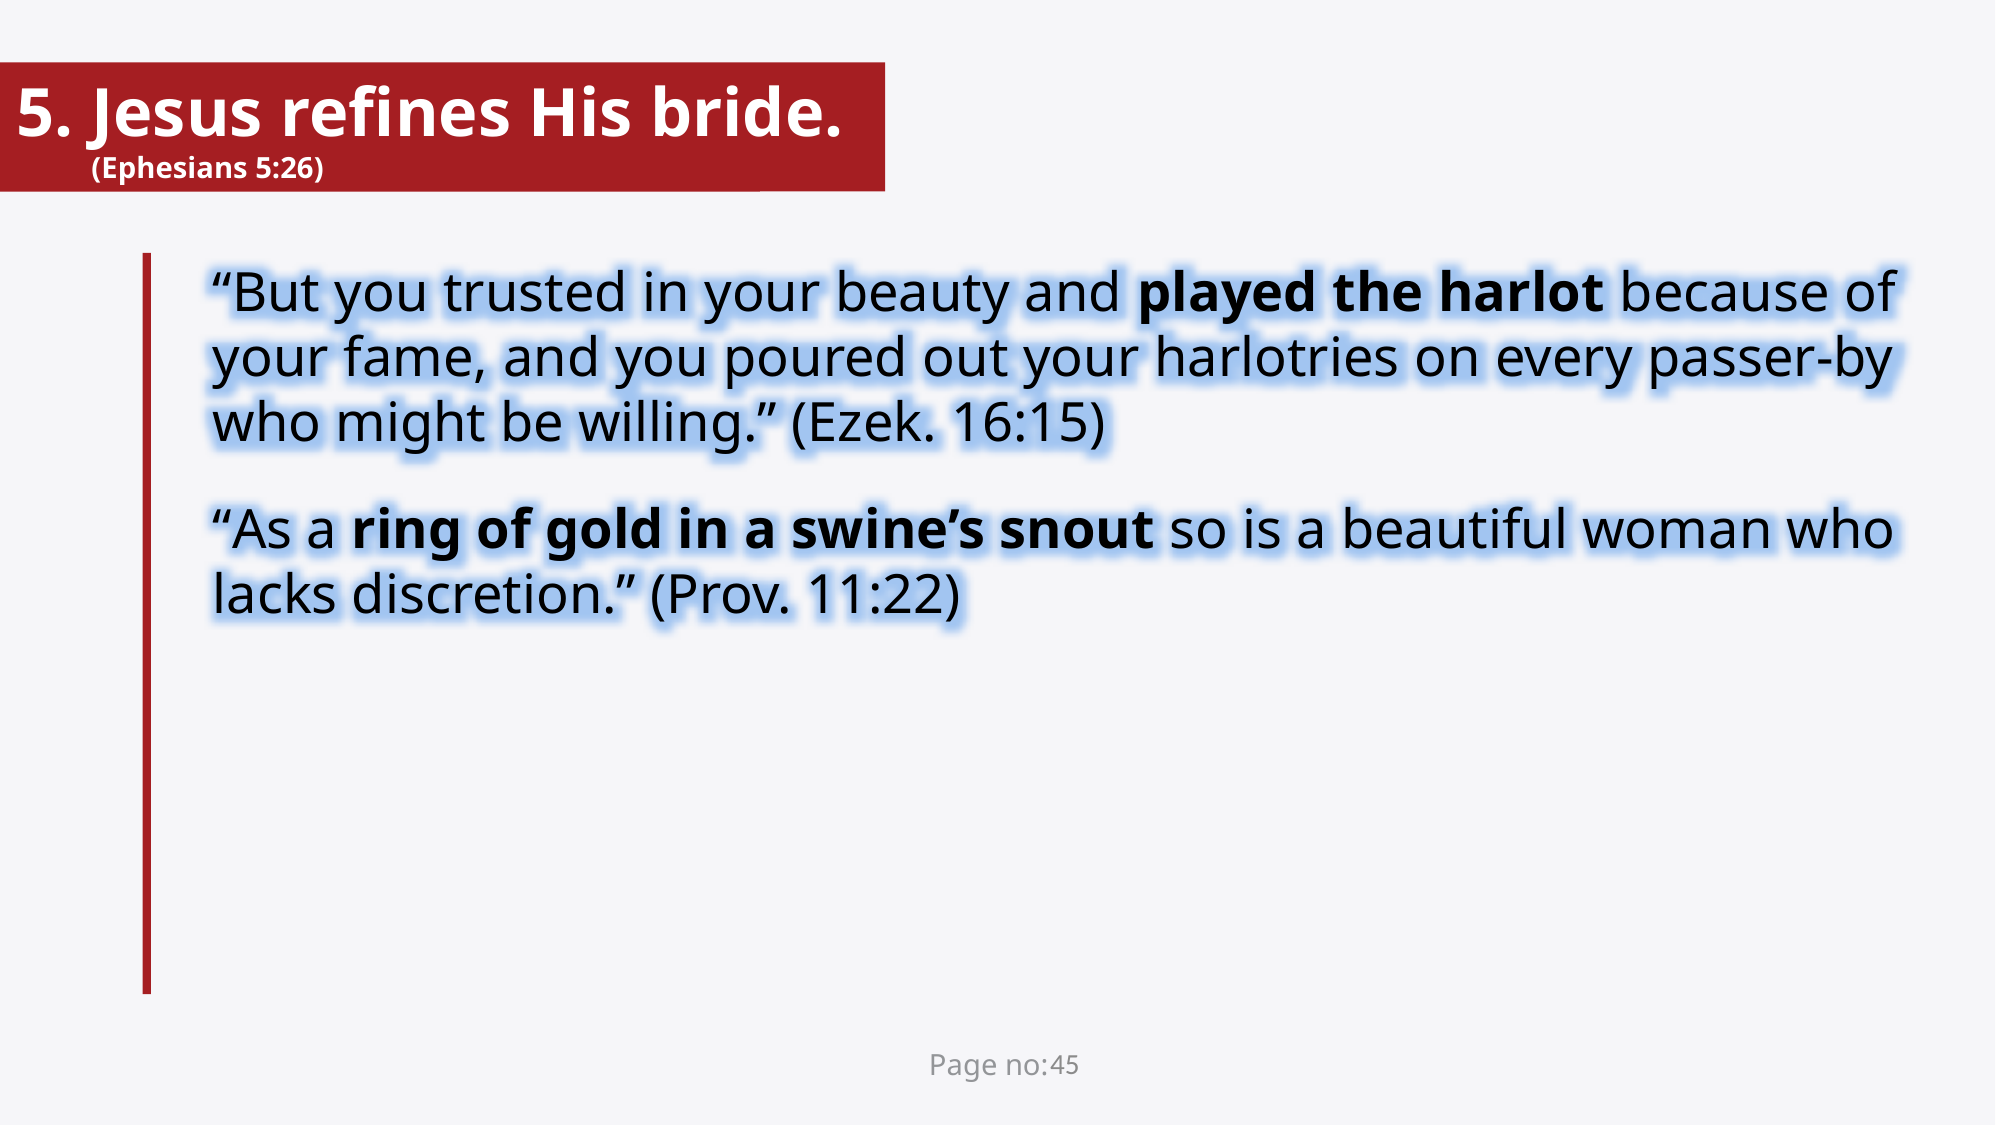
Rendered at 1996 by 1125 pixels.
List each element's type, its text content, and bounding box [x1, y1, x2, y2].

text_box “As a ring of gold in a swine’s snout so is a beautiful woman who lacks discretion.” (Prov. 11:22) [198, 487, 1911, 633]
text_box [1, 62, 886, 194]
text_box “But you trusted in your beauty and played the harlot because of your fame, and you poured out your harlotries on every passer-by who might be willing.” (Ezek. 16:15) [198, 249, 1911, 460]
